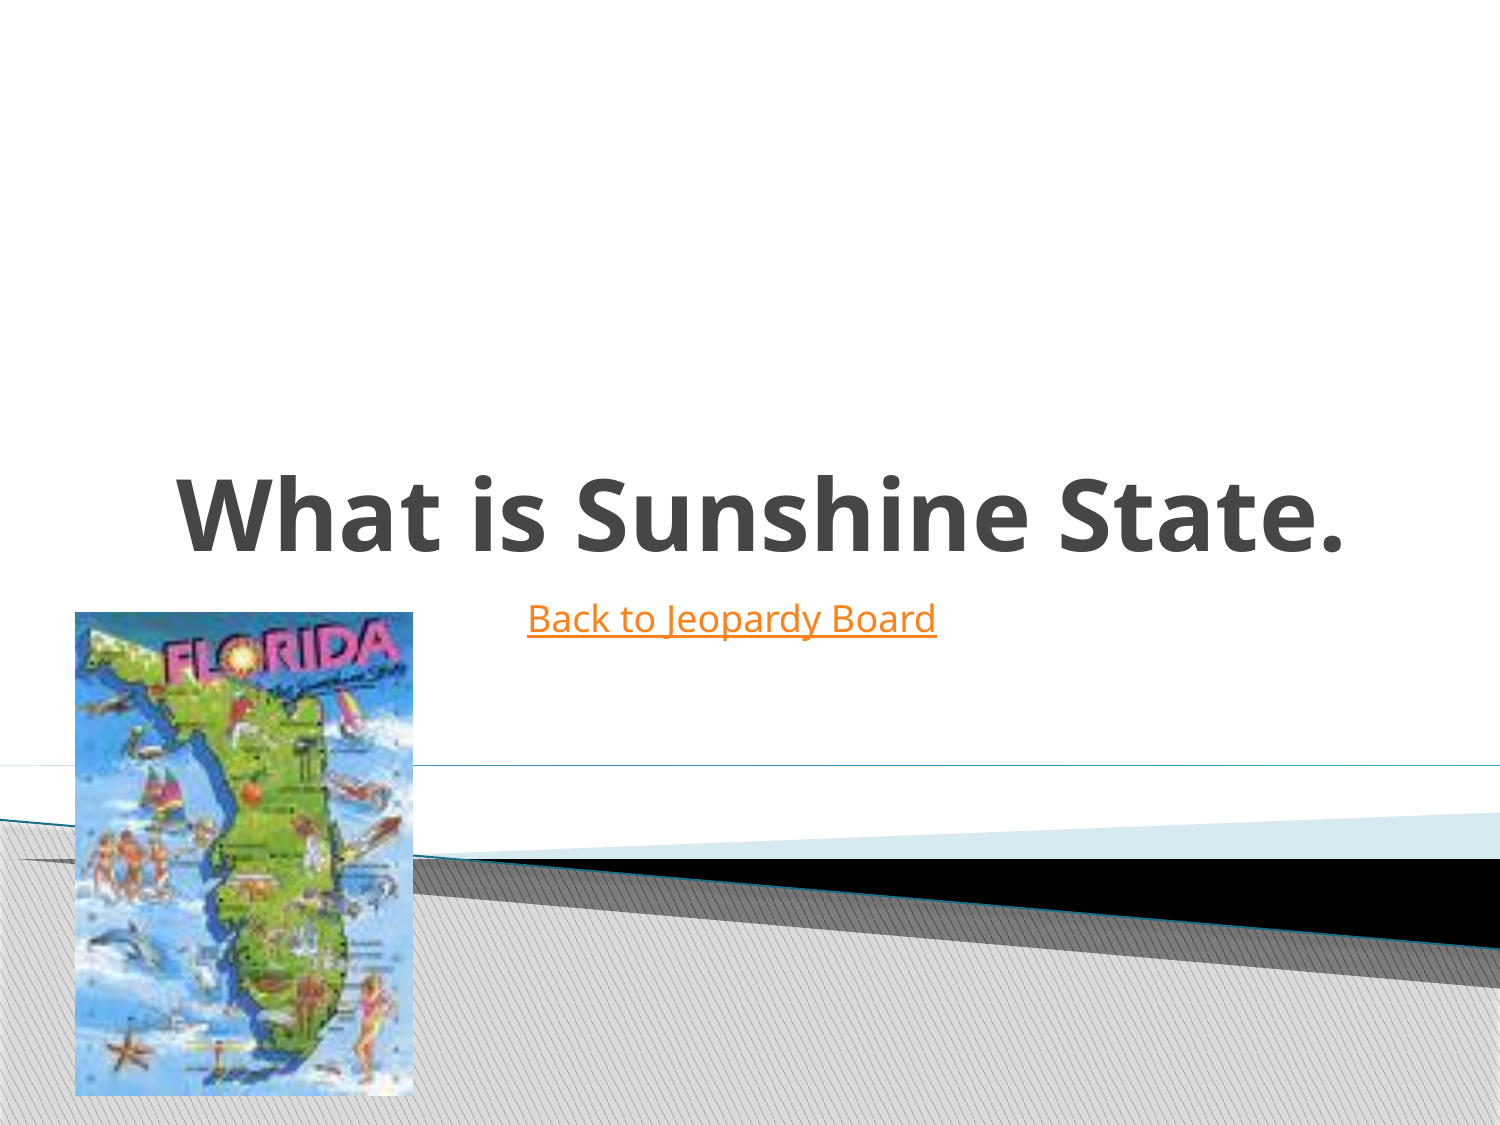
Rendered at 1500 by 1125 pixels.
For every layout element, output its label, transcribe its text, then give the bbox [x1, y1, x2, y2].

picture [0, 612, 1500, 1096]
title What is Sunshine State. [125, 337, 1400, 579]
text_box Back to Jeopardy Board [512, 587, 963, 654]
